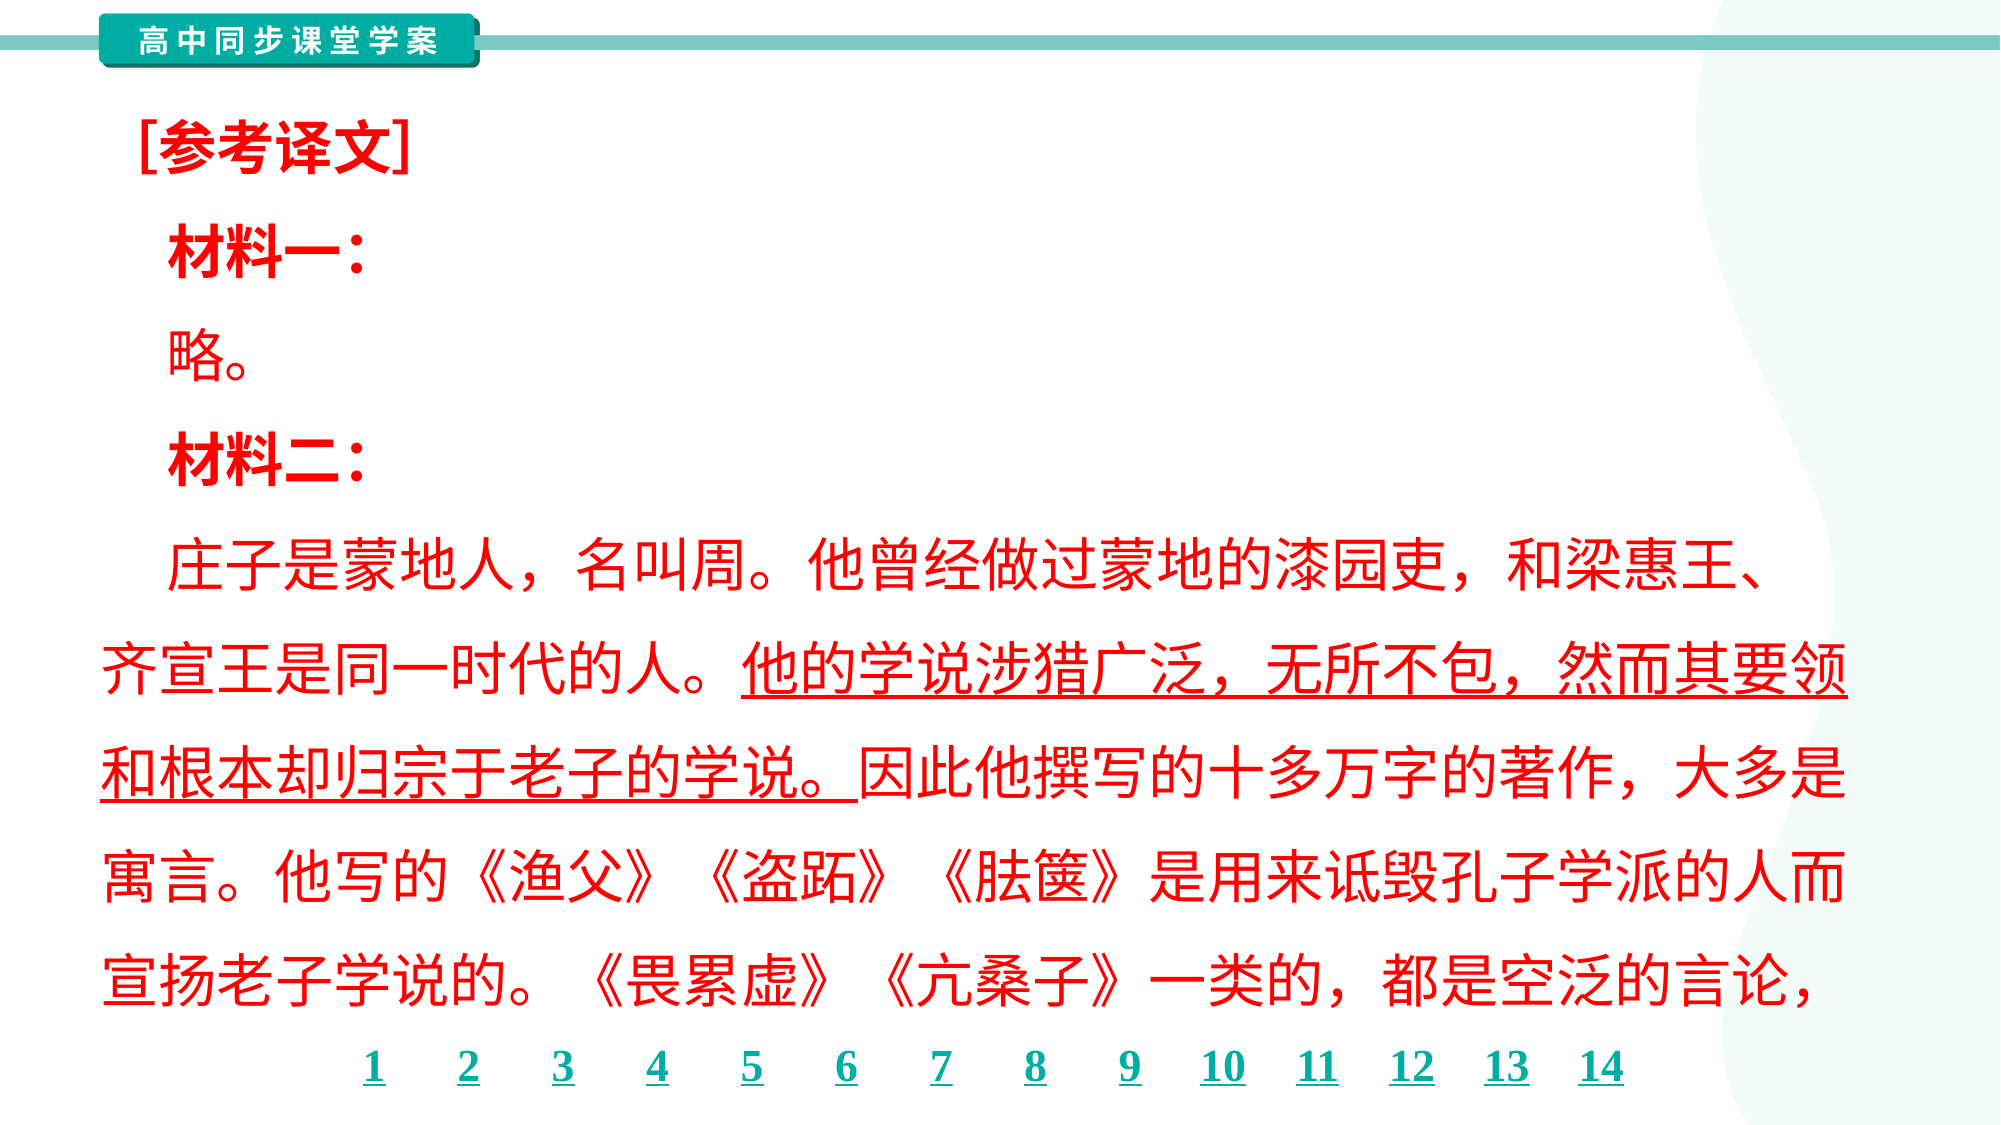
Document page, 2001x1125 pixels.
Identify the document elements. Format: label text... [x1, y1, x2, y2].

picture [0, 0, 2000, 1125]
text_box ［参考译文］ 材料一： 略。 材料二： 庄子是蒙地人，名叫周。他曾经做过蒙地的漆园吏，和梁惠王、 齐宣王是同一时代的人。他的学说涉猎广泛，无所不包，然而其要领 和根本却归宗于老子的学说。因此他撰写的十多万字的著作，大多是 寓言。他写的《渔父》《盗跖》《胠箧》是用来诋毁孔子学派的人而 宣扬老子学说的。《畏累虚》《亢桑子》一类的，都是空泛的言论， [100, 76, 1899, 1015]
